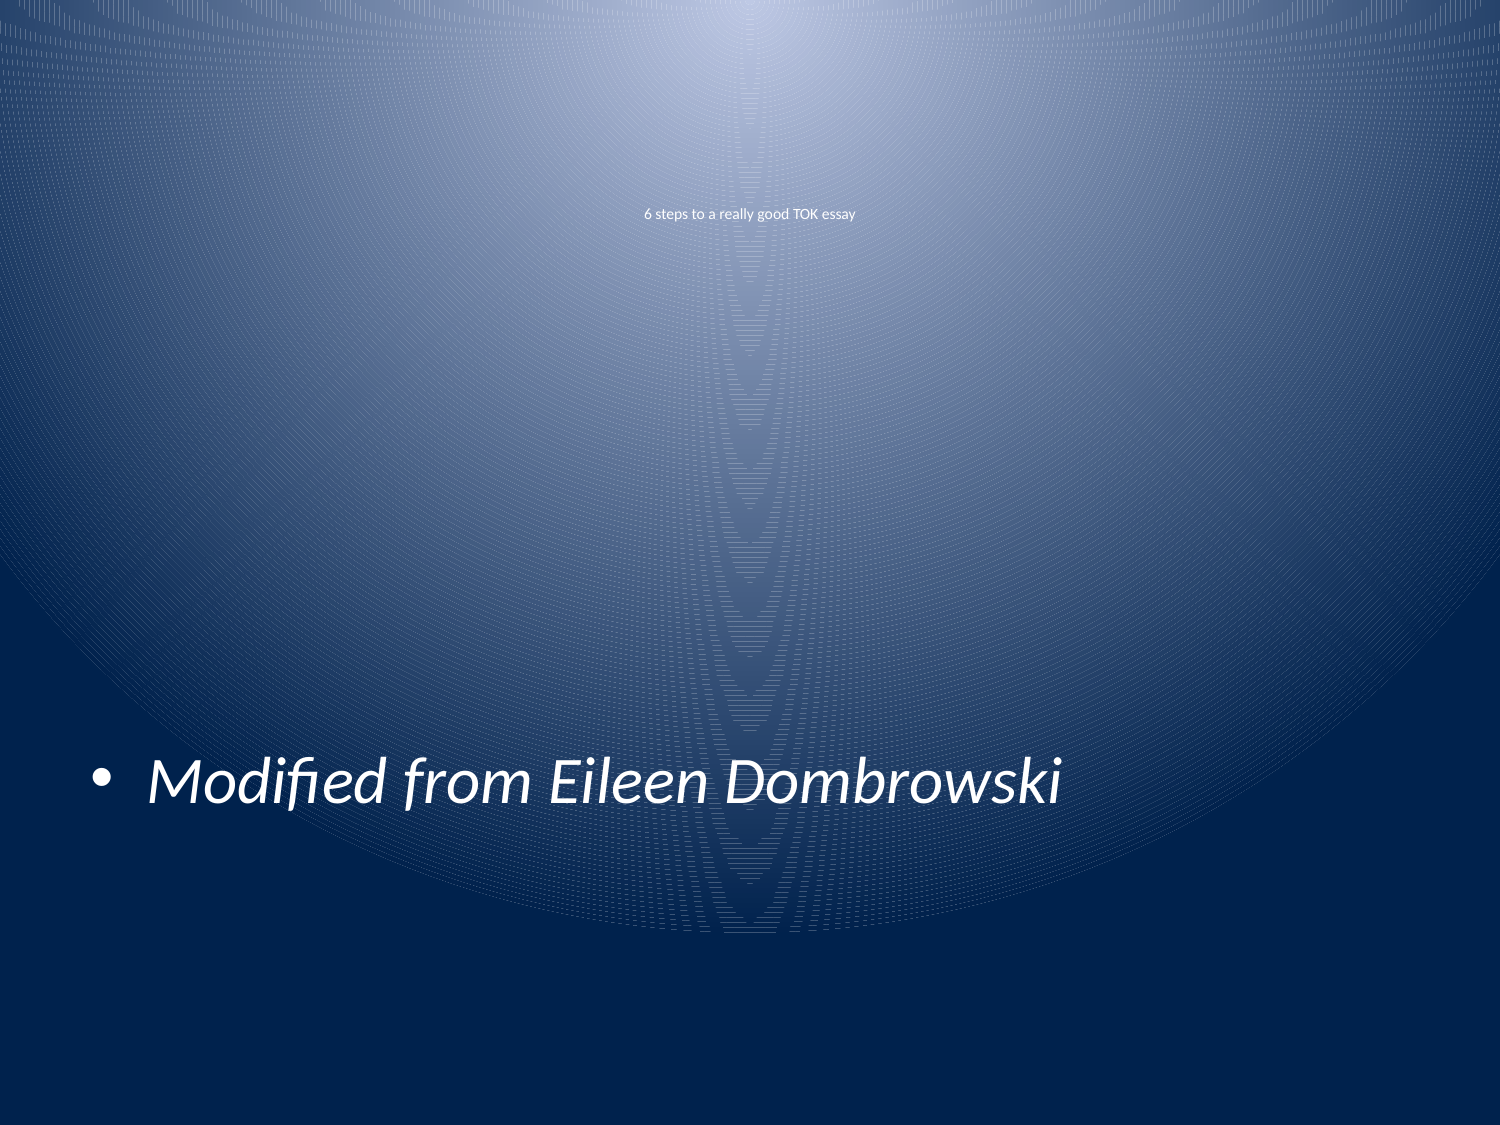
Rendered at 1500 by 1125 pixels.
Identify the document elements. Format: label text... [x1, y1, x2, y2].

list Modified from Eileen Dombrowski [75, 262, 1425, 1005]
title 6 steps to a really good TOK essay [75, 45, 1425, 233]
